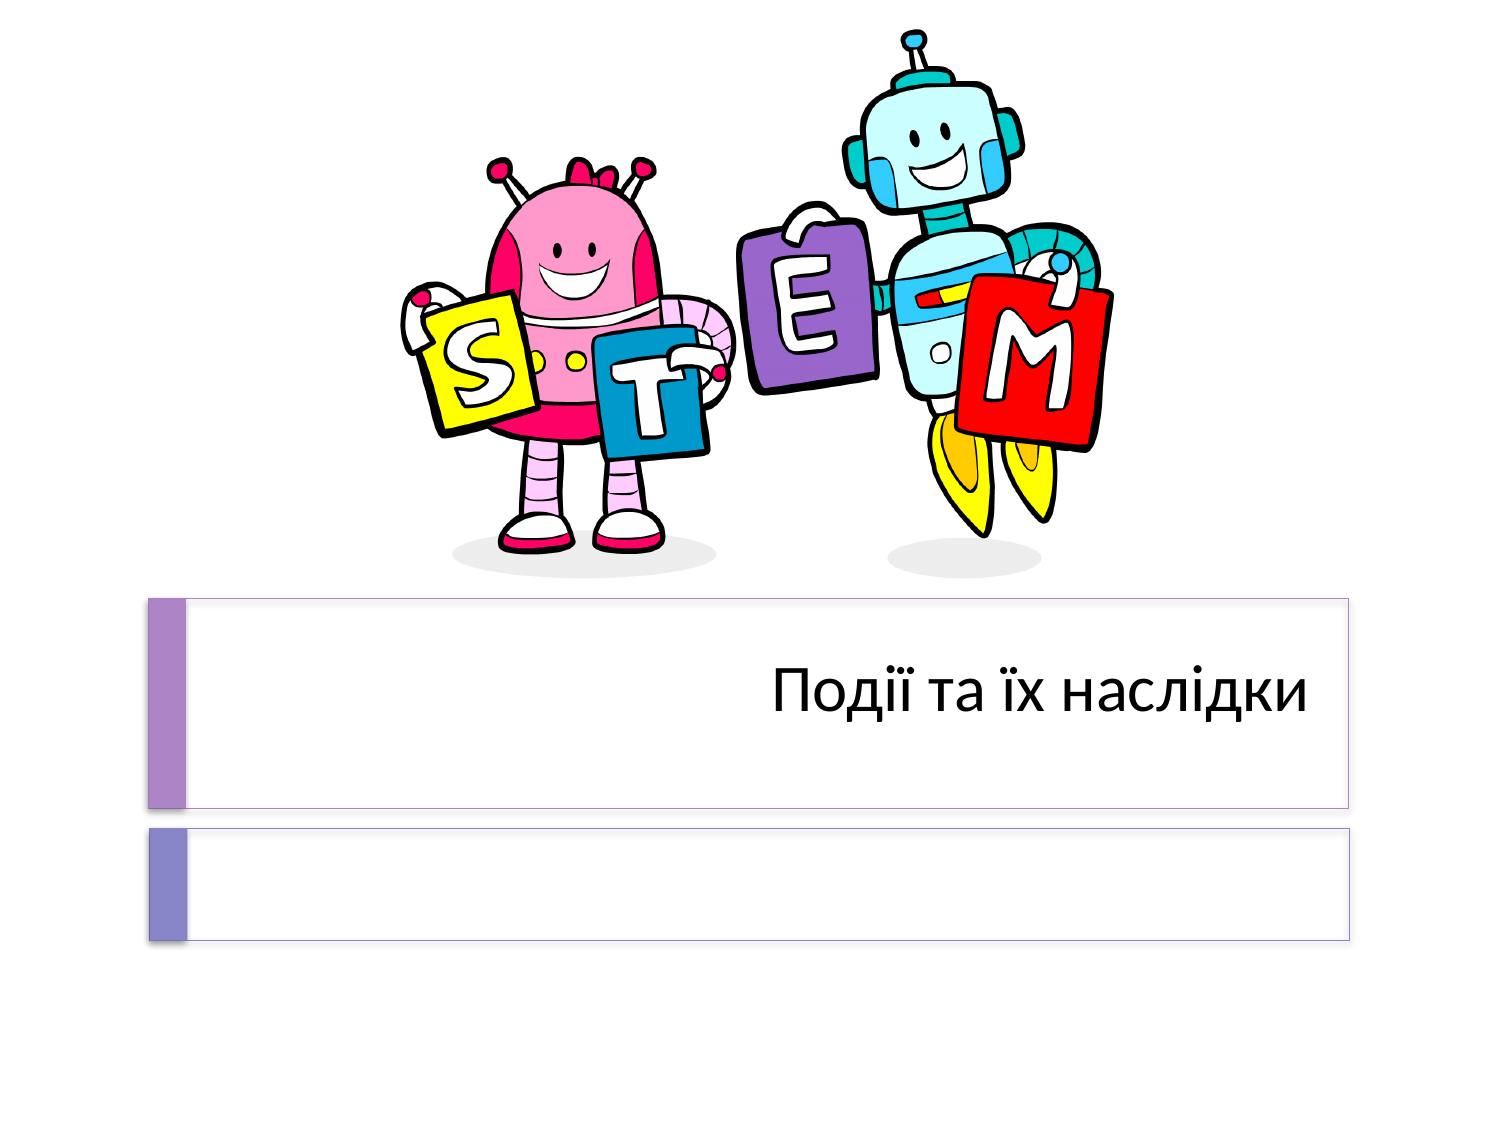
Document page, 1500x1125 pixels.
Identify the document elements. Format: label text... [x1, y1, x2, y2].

title Події та їх наслідки [200, 637, 1325, 800]
picture [320, 19, 1205, 585]
